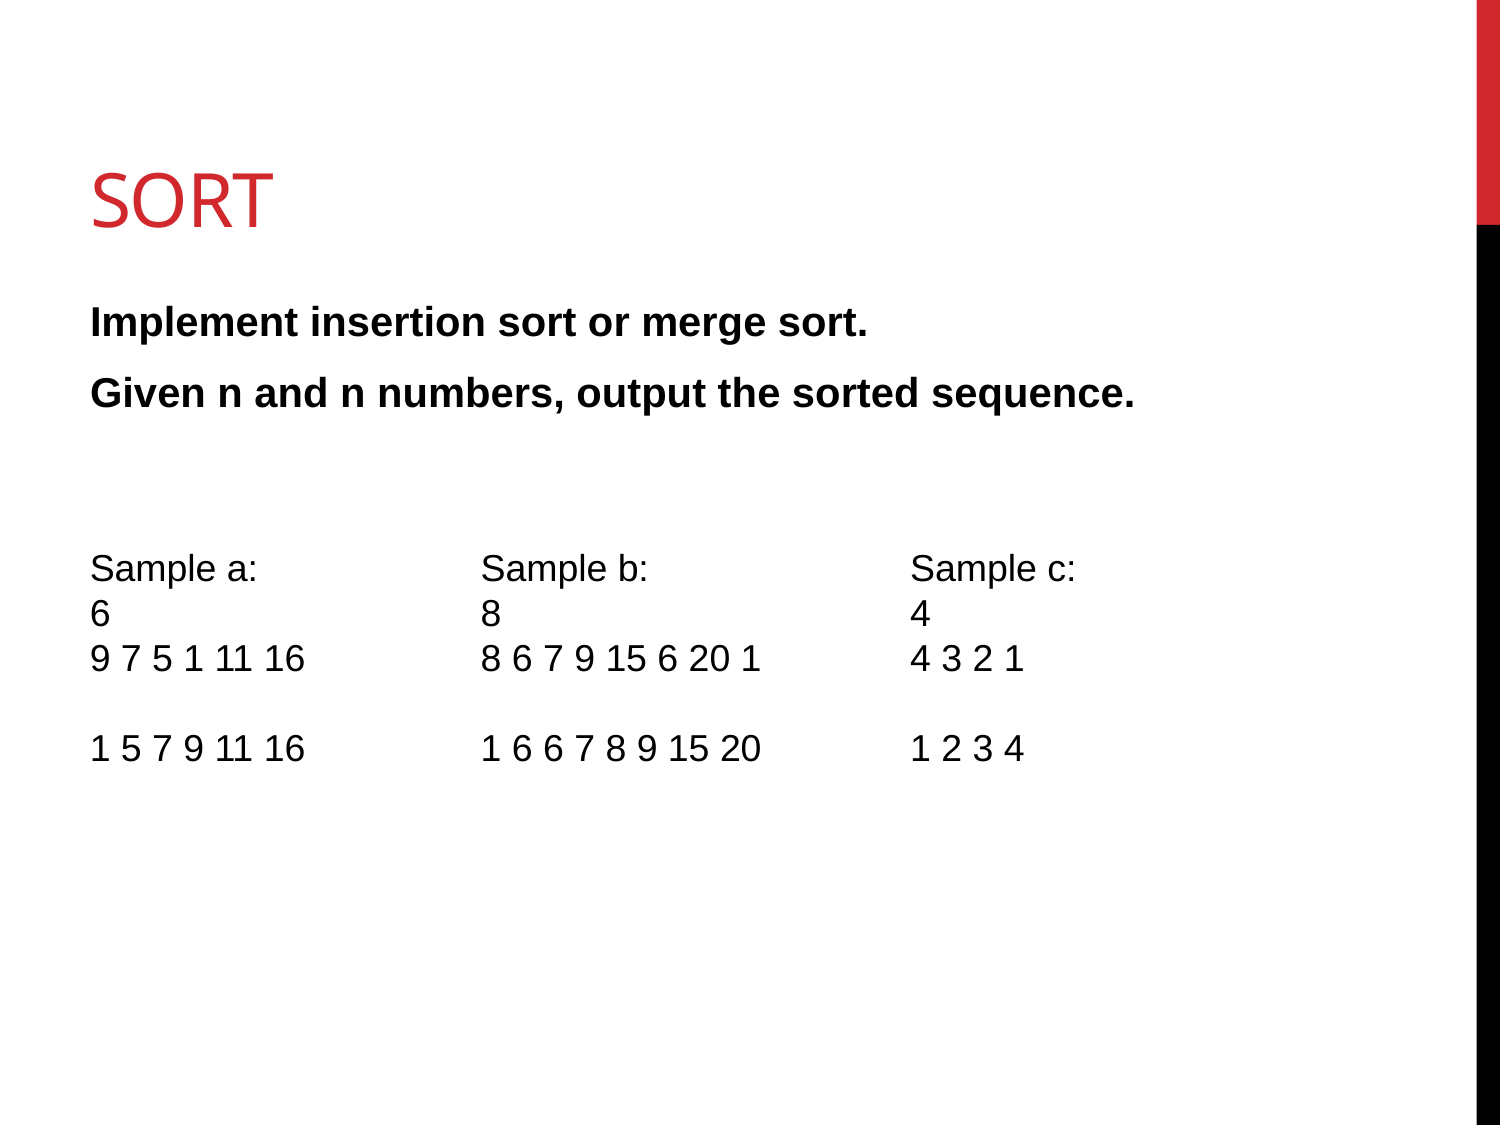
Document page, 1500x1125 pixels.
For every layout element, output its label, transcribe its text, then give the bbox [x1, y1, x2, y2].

text_box Sample c: 4 4 3 2 1 1 2 3 4 [895, 536, 1232, 777]
text_box Sample a: 6 9 7 5 1 11 16 1 5 7 9 11 16 [75, 536, 412, 777]
text_box Sample b: 8 8 6 7 9 15 6 20 1 1 6 6 7 8 9 15 20 [465, 536, 803, 777]
title Sort [75, 25, 1025, 250]
list Implement insertion sort or merge sort. Given n and n numbers, output the sorted sequence. [75, 287, 1325, 493]
